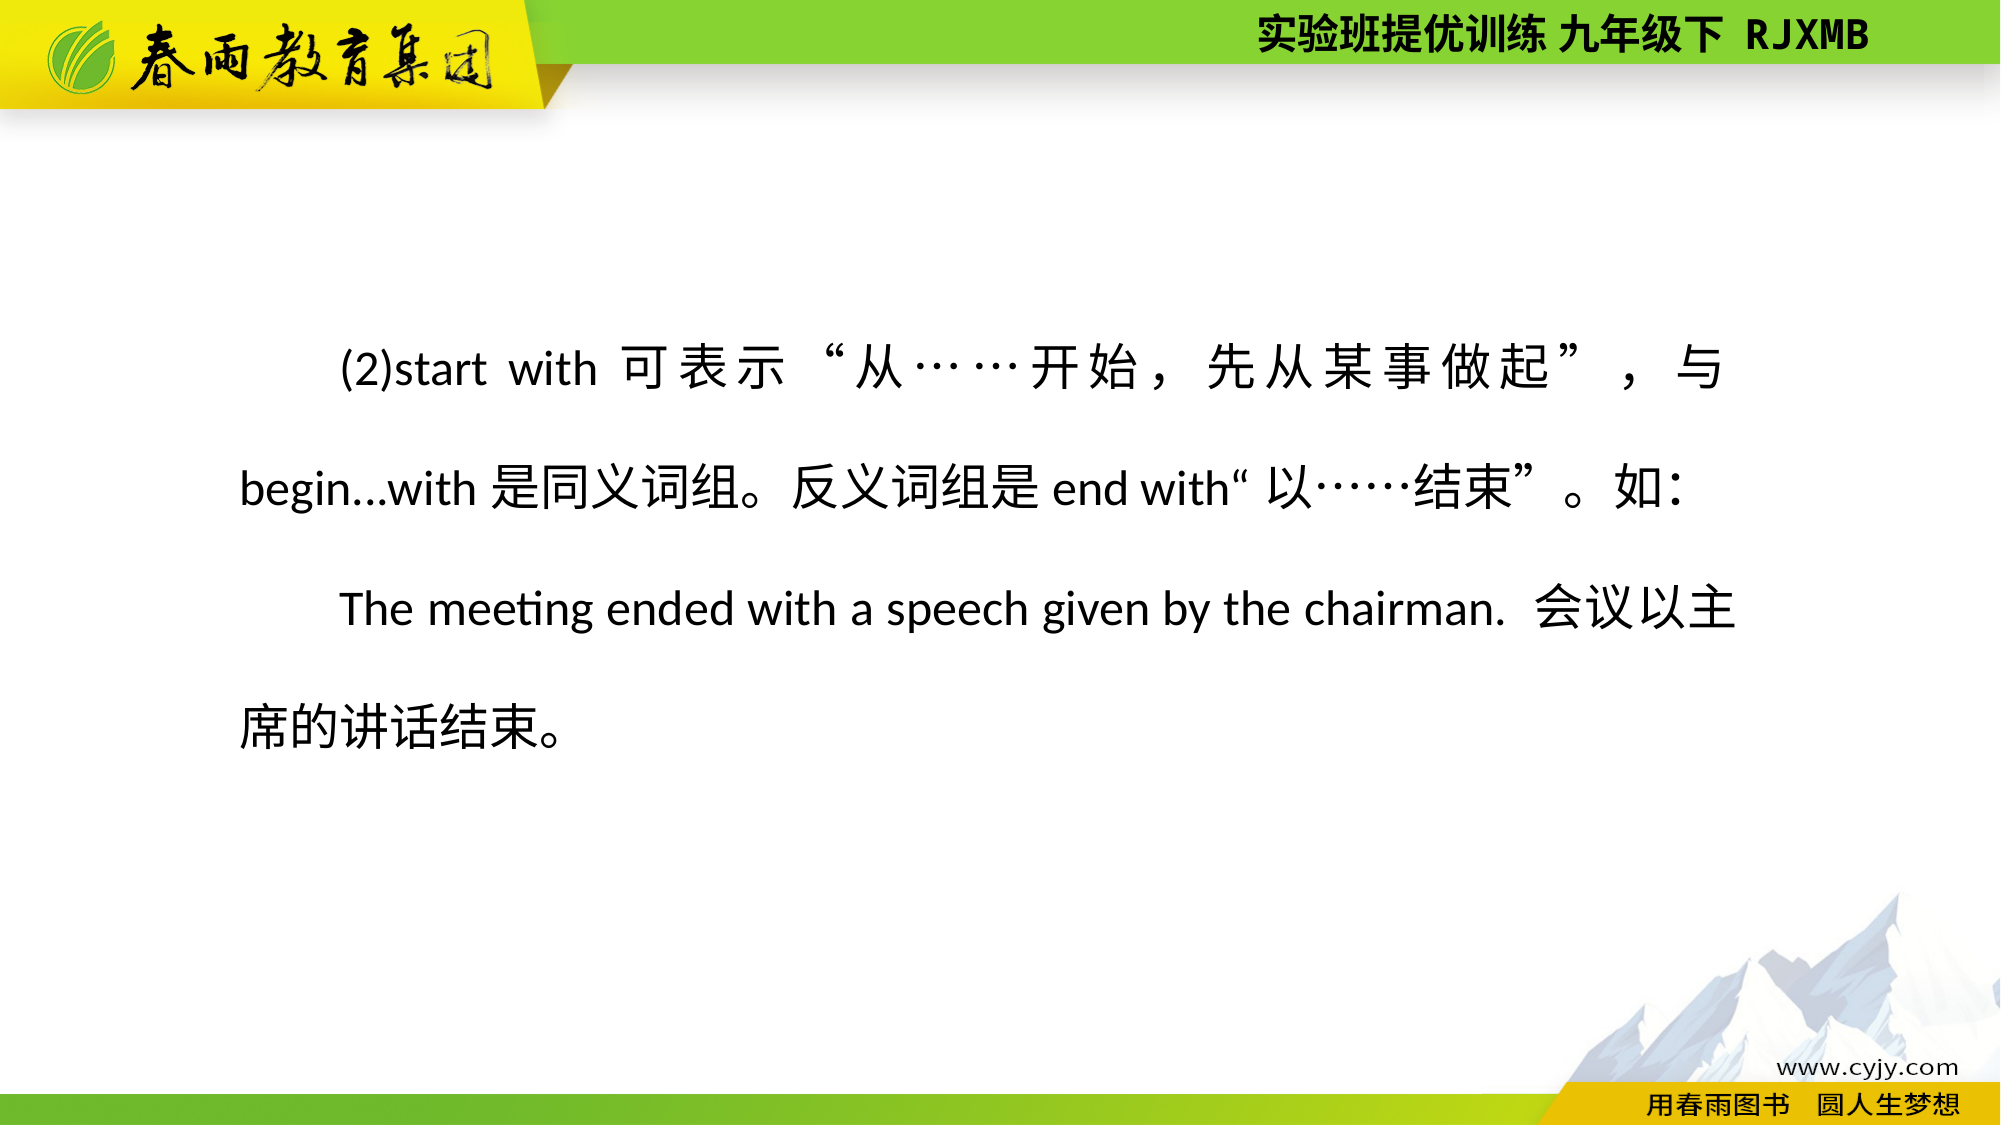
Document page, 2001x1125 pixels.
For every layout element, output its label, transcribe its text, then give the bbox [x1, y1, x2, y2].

picture [0, 0, 2001, 1125]
text_box (2)start with可表示“从……开始，先从某事做起”，与begin...with是同义词组。反义词组是end with“以……结束”。如： The meeting ended with a speech given by the chairman. 会议以主席的讲话结束。 [224, 267, 1753, 763]
